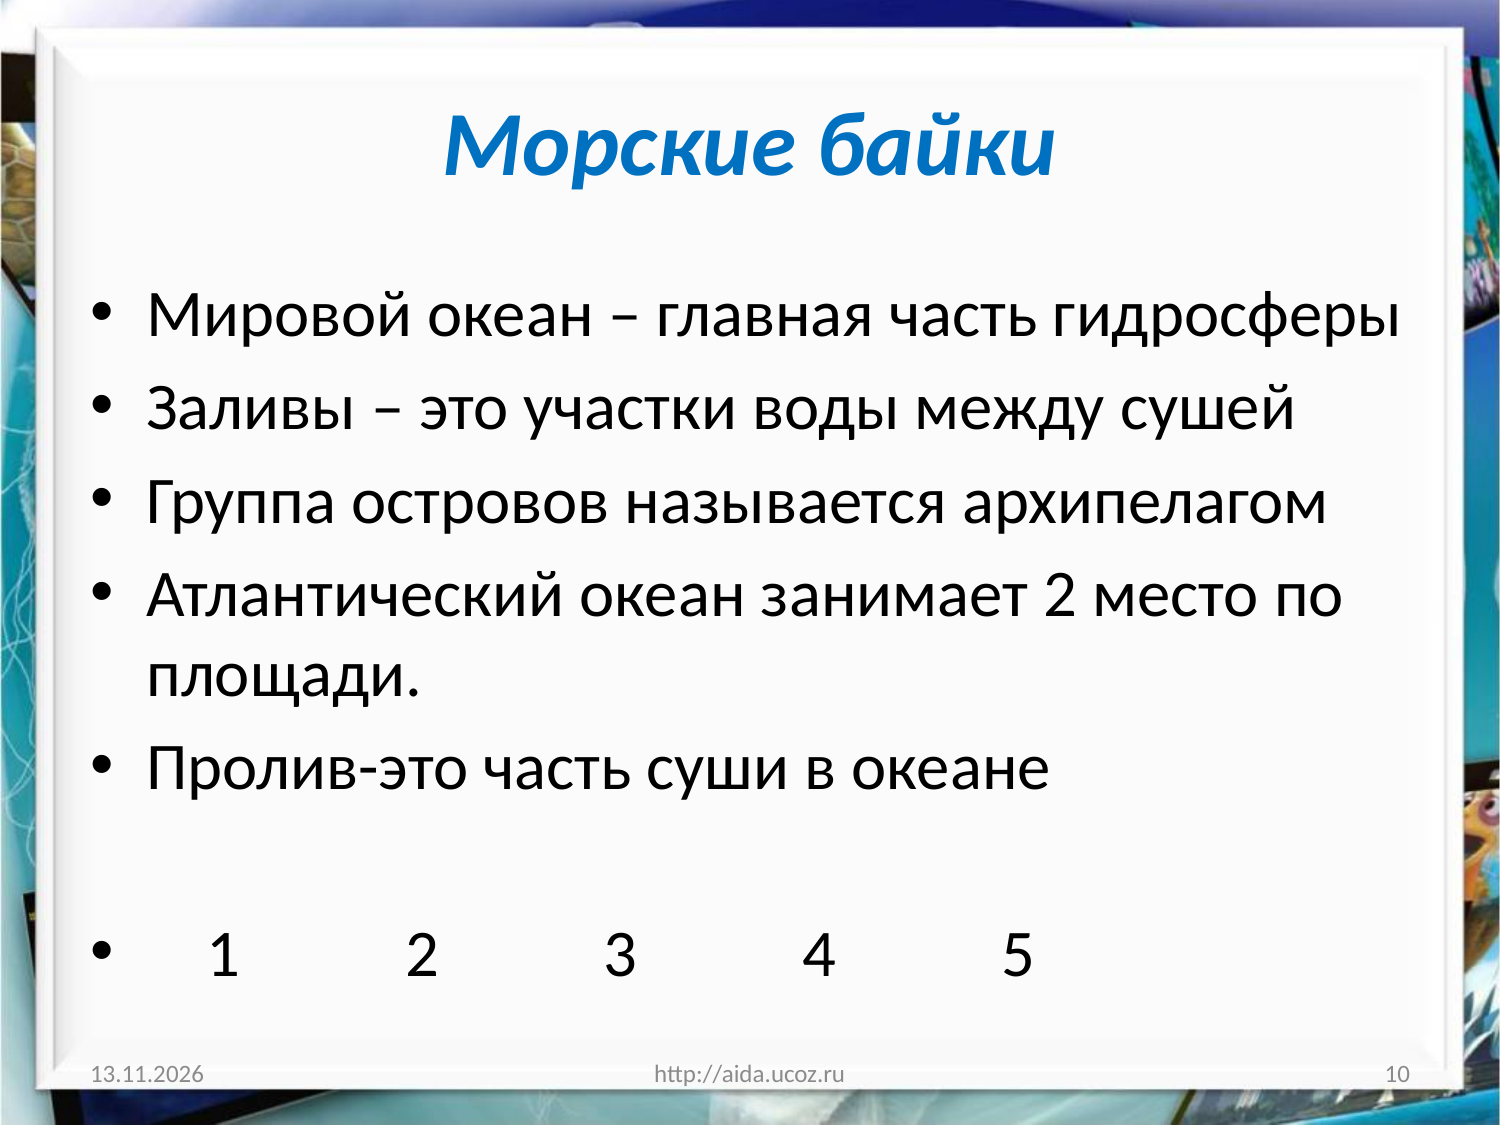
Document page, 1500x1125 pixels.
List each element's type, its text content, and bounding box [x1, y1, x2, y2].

picture [0, 0, 1500, 1125]
list Мировой океан – главная часть гидросферы Заливы – это участки воды между сушей Группа островов называется архипелагом Атлантический океан занимает 2 место по площади. Пролив-это часть суши в океане 1 2 3 4 5 [74, 262, 1426, 1006]
slide_number 10 [1074, 1042, 1425, 1103]
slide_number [75, 1042, 425, 1103]
footer http://aida.ucoz.ru [512, 1042, 988, 1103]
title Морские байки [74, 44, 1426, 233]
